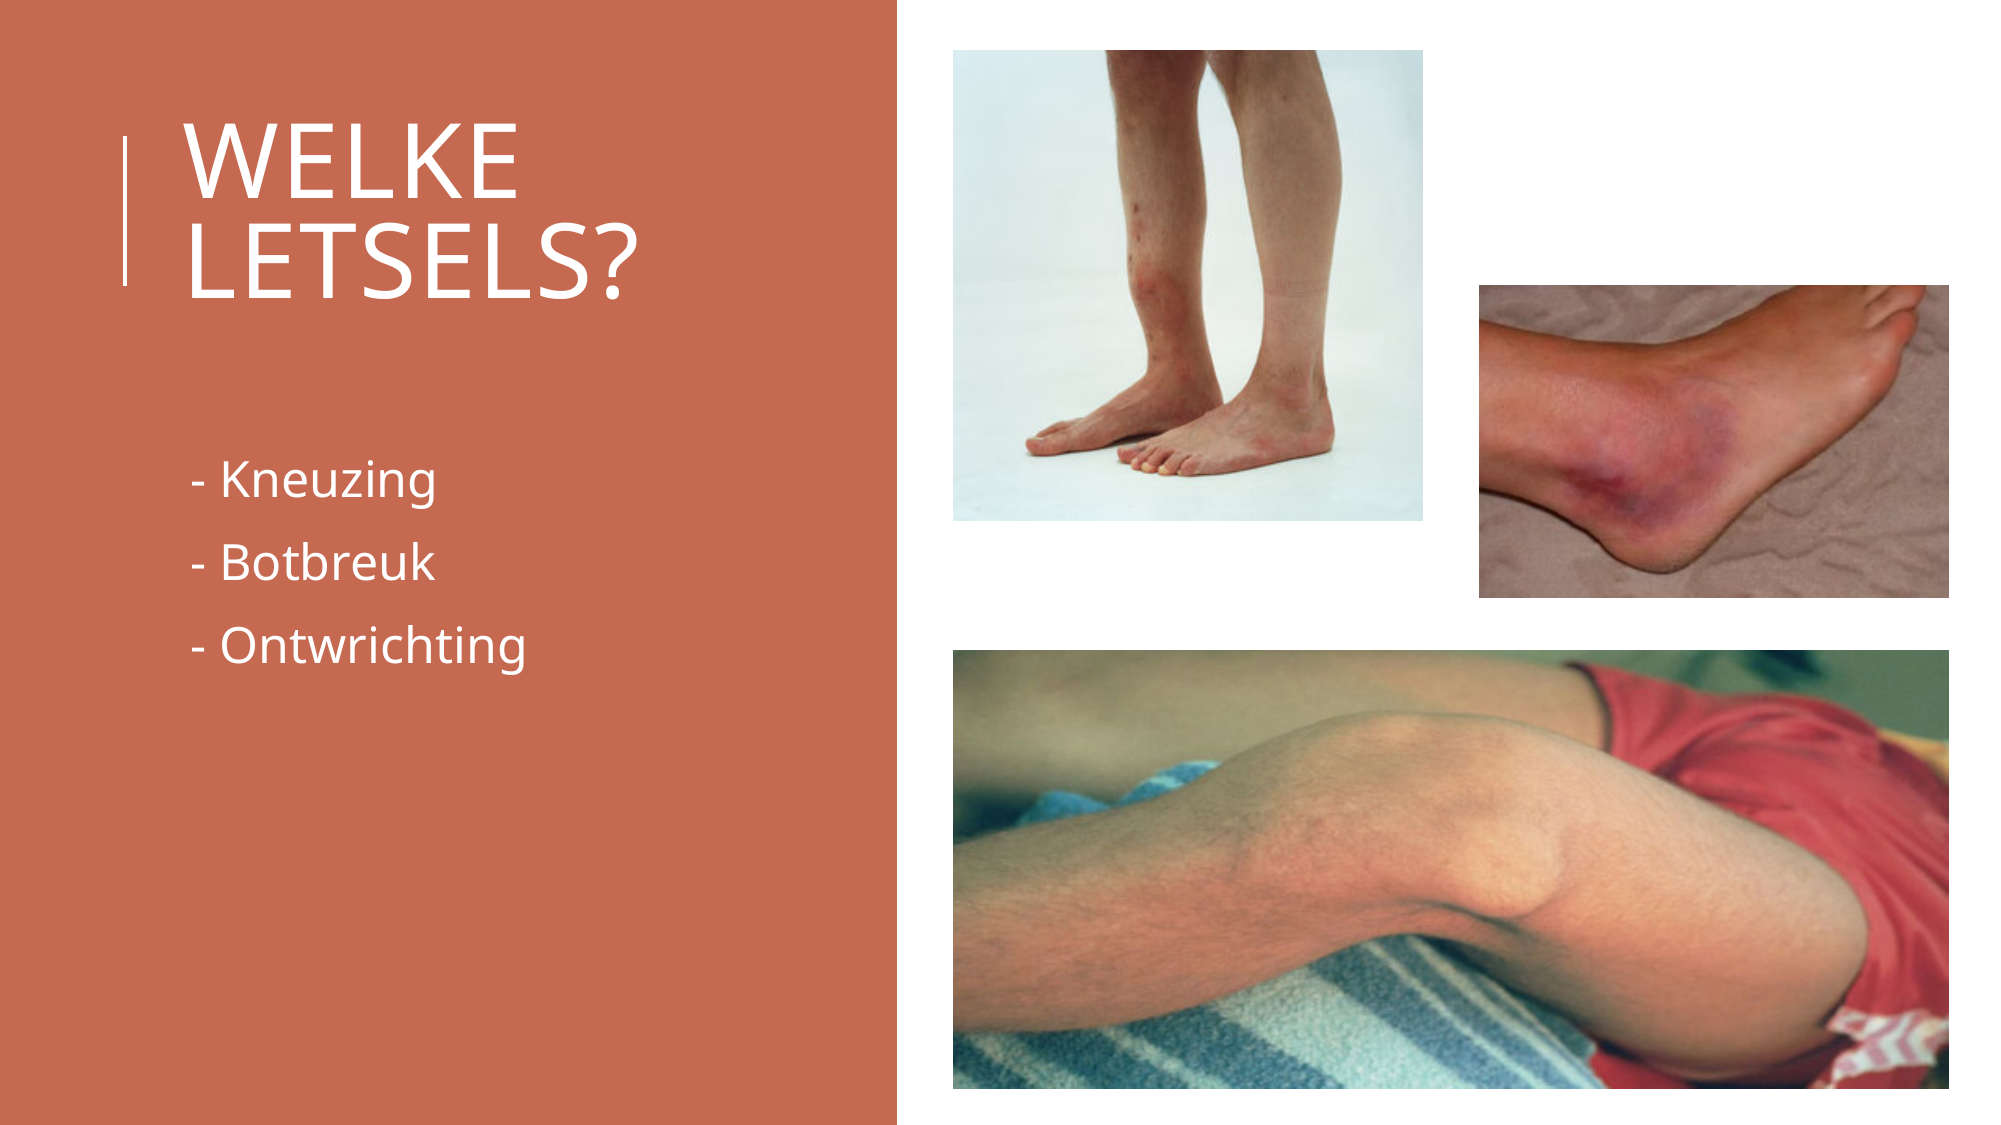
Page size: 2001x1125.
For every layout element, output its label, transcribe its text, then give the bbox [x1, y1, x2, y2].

picture [1479, 285, 1949, 599]
title Welke letsels? [168, 96, 788, 342]
picture [953, 50, 1423, 521]
text_box [0, 0, 898, 1125]
list - Kneuzing - Botbreuk - Ontwrichting [168, 375, 790, 1020]
picture [953, 650, 1949, 1089]
